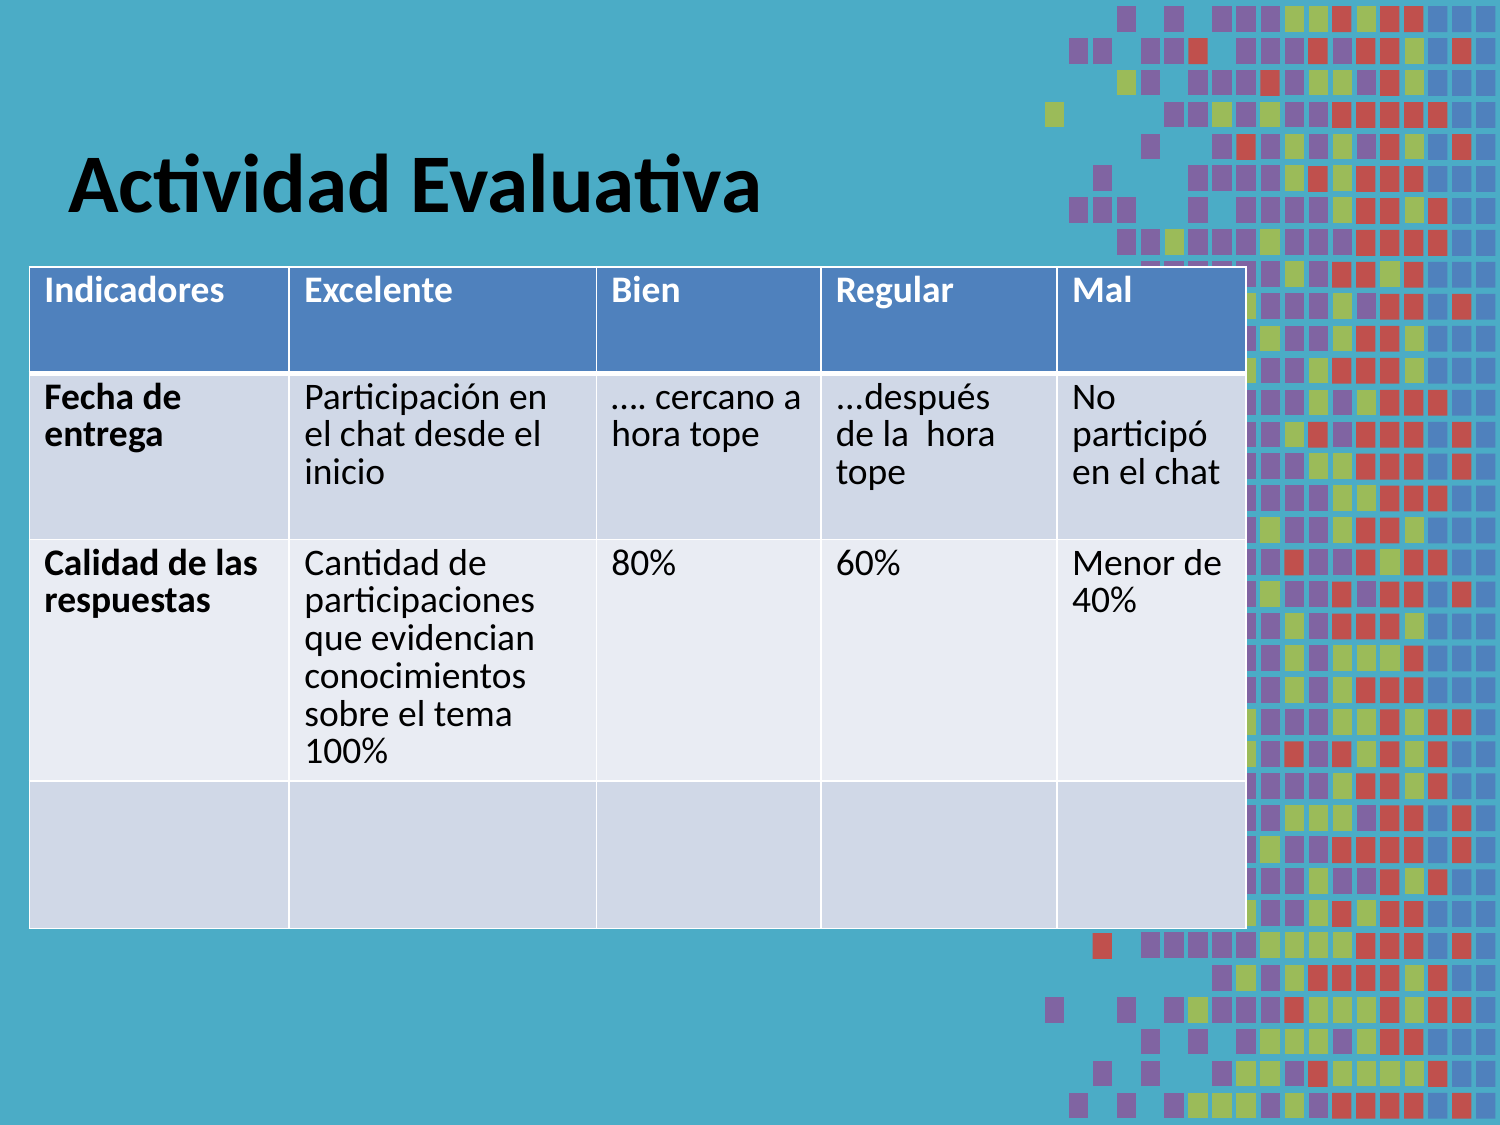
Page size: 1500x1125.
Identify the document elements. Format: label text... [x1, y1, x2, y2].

table_cell [597, 782, 820, 928]
table_cell 60% [822, 540, 1056, 780]
table_cell Fecha de entrega [30, 376, 288, 539]
table_cell Participación en el chat desde el inicio [290, 376, 596, 539]
table_cell [30, 782, 288, 928]
table_header Excelente [290, 268, 596, 371]
table_header Indicadores [30, 268, 288, 371]
table_cell [1058, 782, 1245, 928]
table_header Bien [597, 268, 820, 371]
table_cell [290, 782, 596, 928]
table_cell No participó en el chat [1058, 376, 1245, 539]
table_cell Calidad de las respuestas [30, 540, 288, 780]
table_cell 80% [597, 540, 820, 780]
table_header Mal [1058, 268, 1245, 371]
table_cell [822, 782, 1056, 928]
table_cell ...después de la hora tope [822, 376, 1056, 539]
title Actividad Evaluativa [53, 121, 1057, 266]
table_header Regular [822, 268, 1056, 371]
table_cell Menor de 40% [1058, 540, 1245, 780]
table_cell …. cercano a hora tope [597, 376, 820, 539]
table_cell Cantidad de participaciones que evidencian conocimientos sobre el tema 100% [290, 540, 596, 780]
